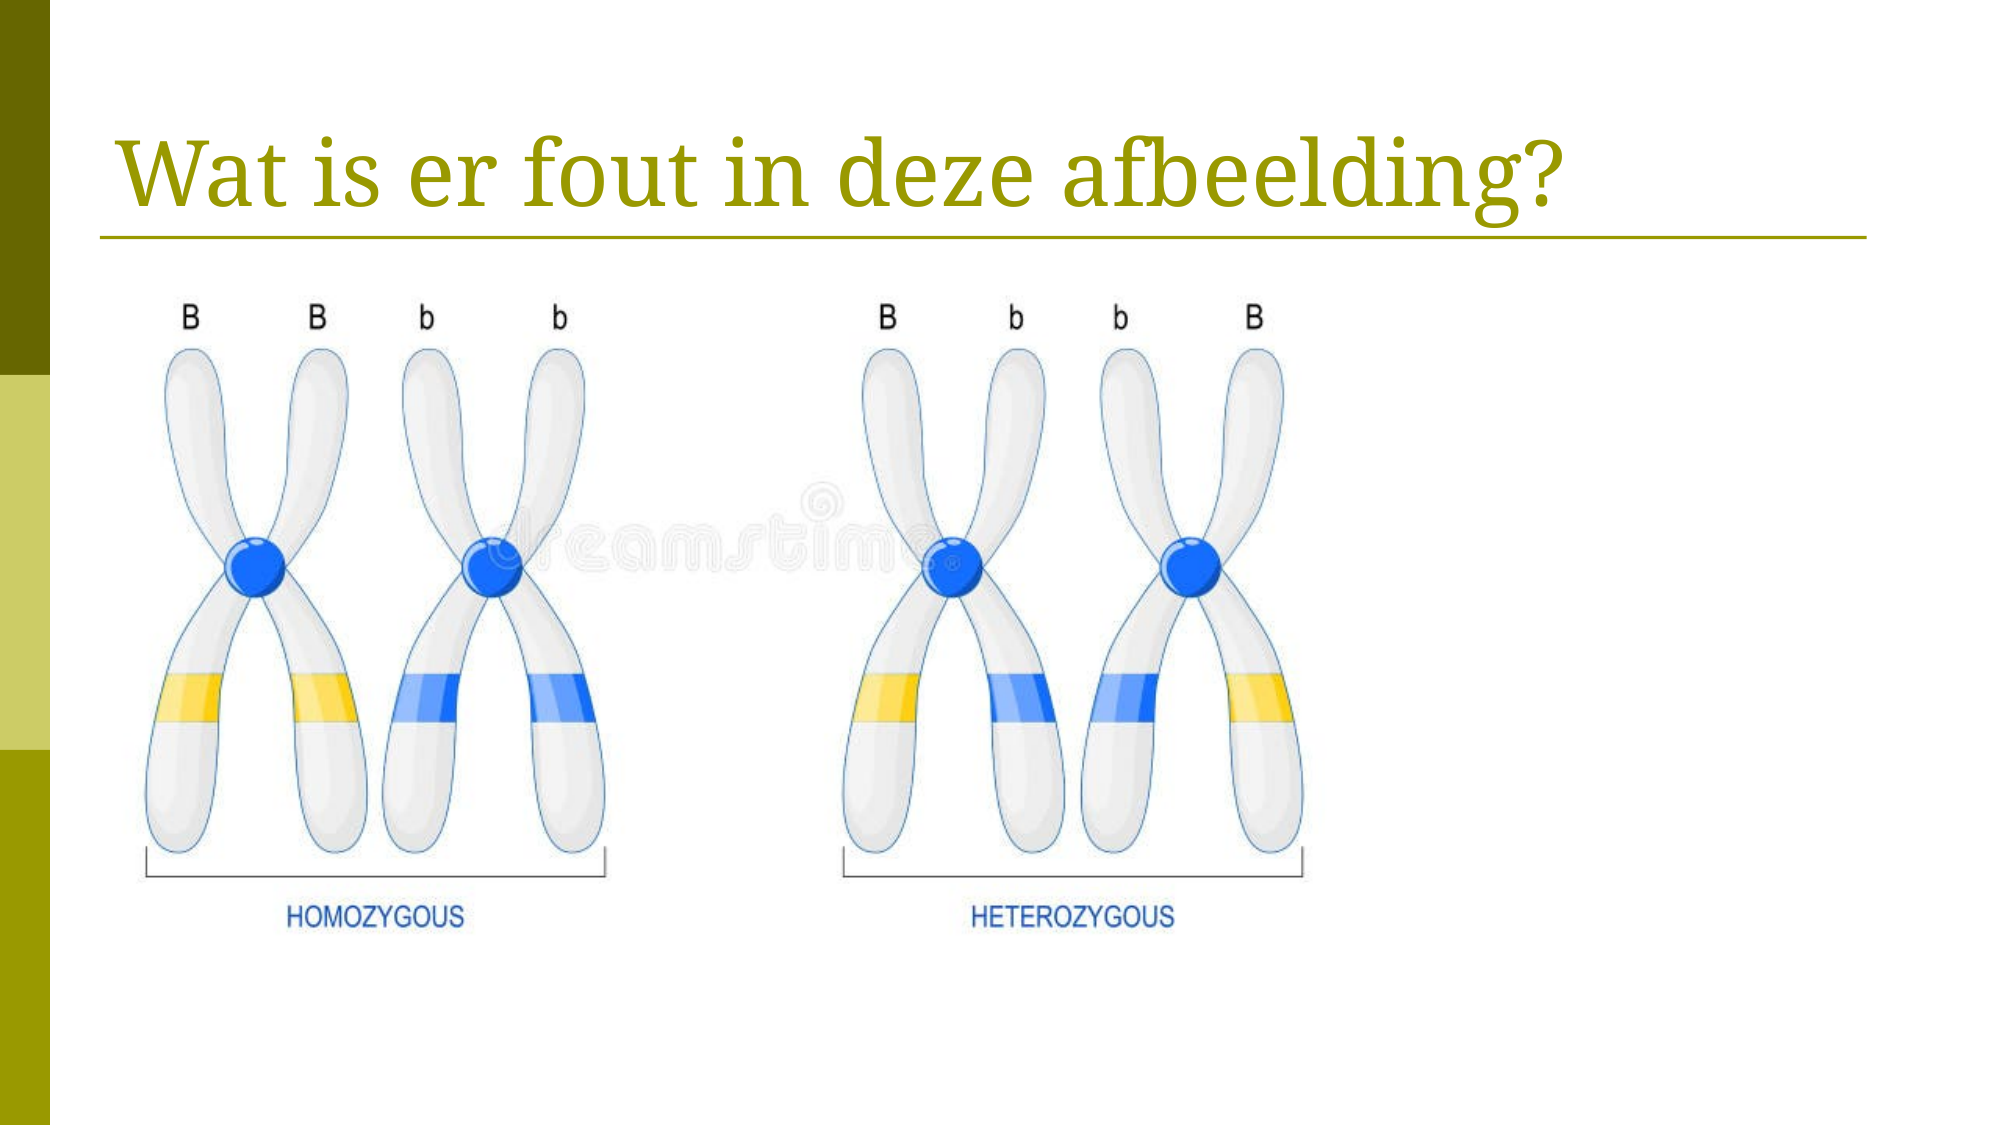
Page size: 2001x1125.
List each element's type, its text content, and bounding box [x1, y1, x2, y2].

picture [99, 266, 1351, 970]
title Wat is er fout in deze afbeelding? [99, 45, 1900, 233]
